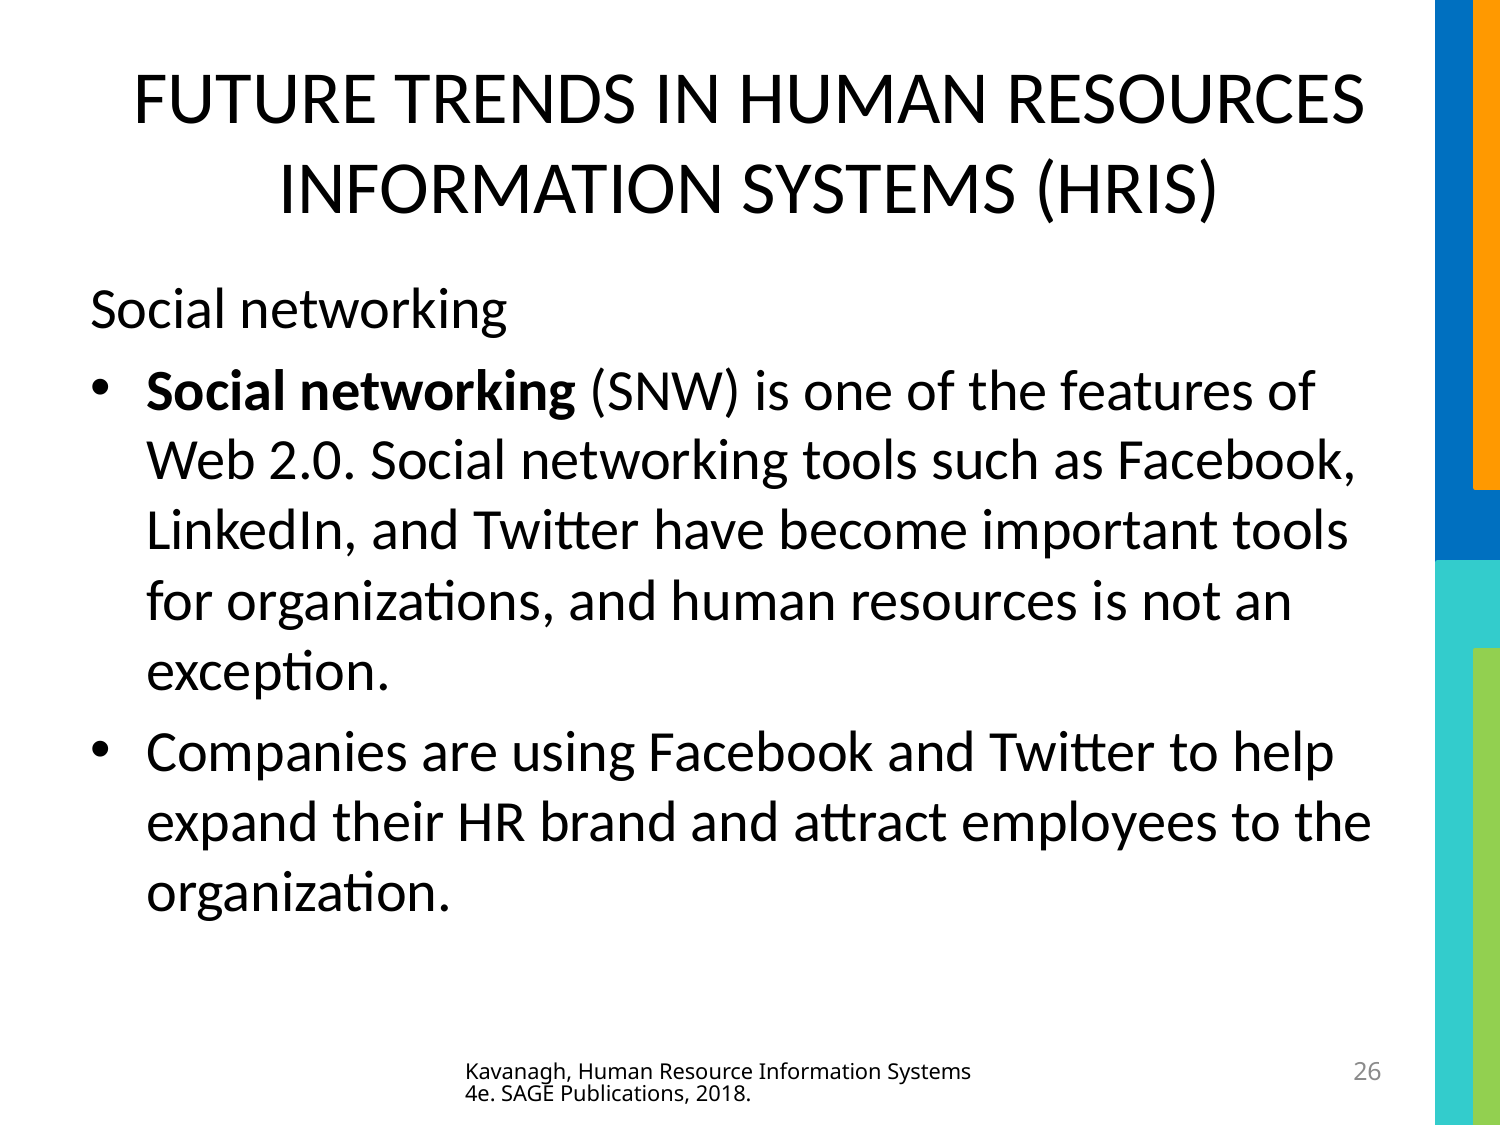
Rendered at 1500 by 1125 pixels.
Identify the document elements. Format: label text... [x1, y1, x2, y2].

title FUTURE TRENDS IN HUMAN RESOURCES INFORMATION SYSTEMS (HRIS) [75, 45, 1425, 233]
list Social networking Social networking (SNW) is one of the features of Web 2.0. Social networking tools such as Facebook, LinkedIn, and Twitter have become important tools for organizations, and human resources is not an exception. Companies are using Facebook and Twitter to help expand their HR brand and attract employees to the organization. [75, 262, 1425, 1005]
slide_number 26 [1059, 1042, 1397, 1103]
footer Kavanagh, Human Resource Information Systems 4e. SAGE Publications, 2018. [450, 1042, 1004, 1103]
